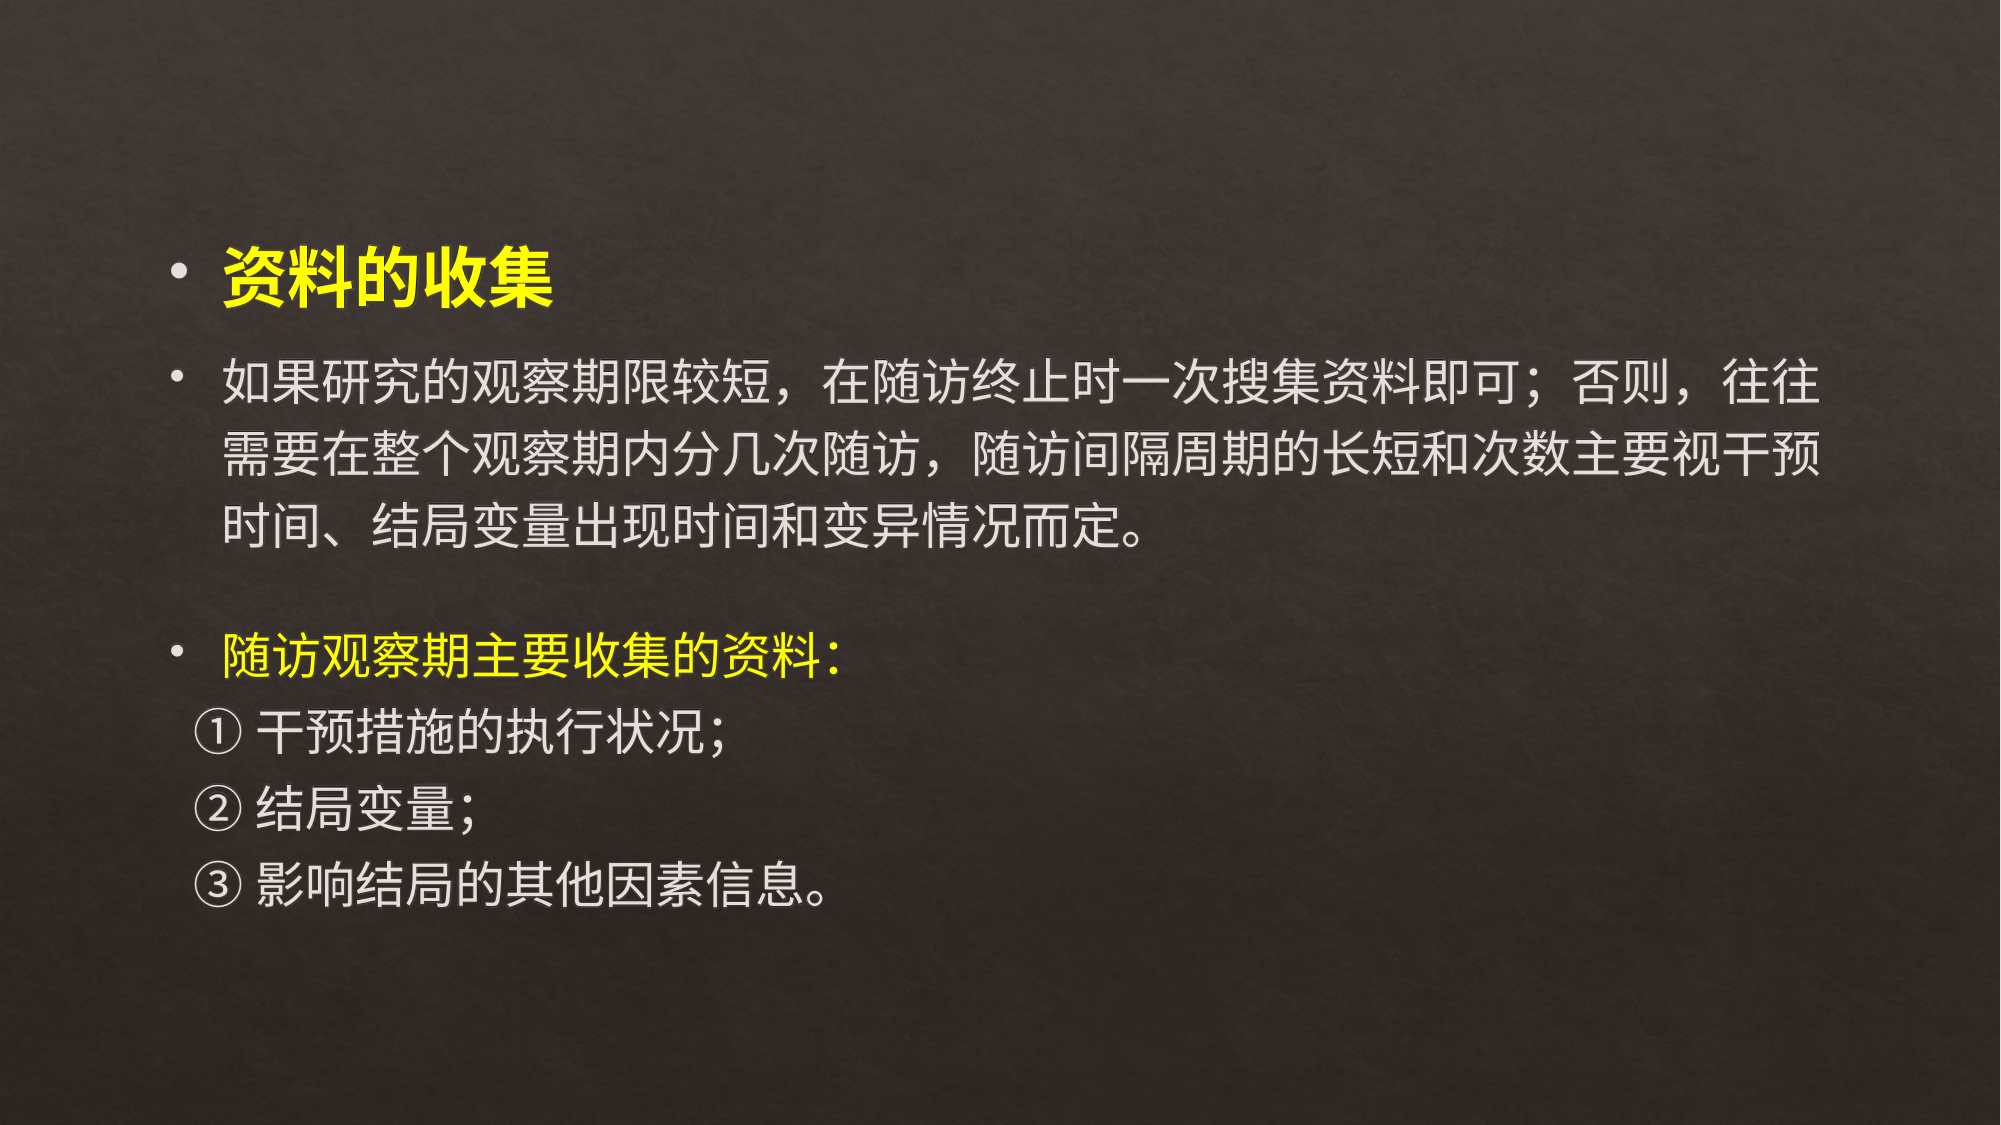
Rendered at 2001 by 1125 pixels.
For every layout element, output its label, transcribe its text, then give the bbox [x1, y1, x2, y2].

list 资料的收集 如果研究的观察期限较短，在随访终止时一次搜集资料即可；否则，往往需要在整个观察期内分几次随访，随访间隔周期的长短和次数主要视干预时间、结局变量出现时间和变异情况而定。 随访观察期主要收集的资料： ①干预措施的执行状况； ②结局变量； ③影响结局的其他因素信息。 [150, 128, 1849, 953]
